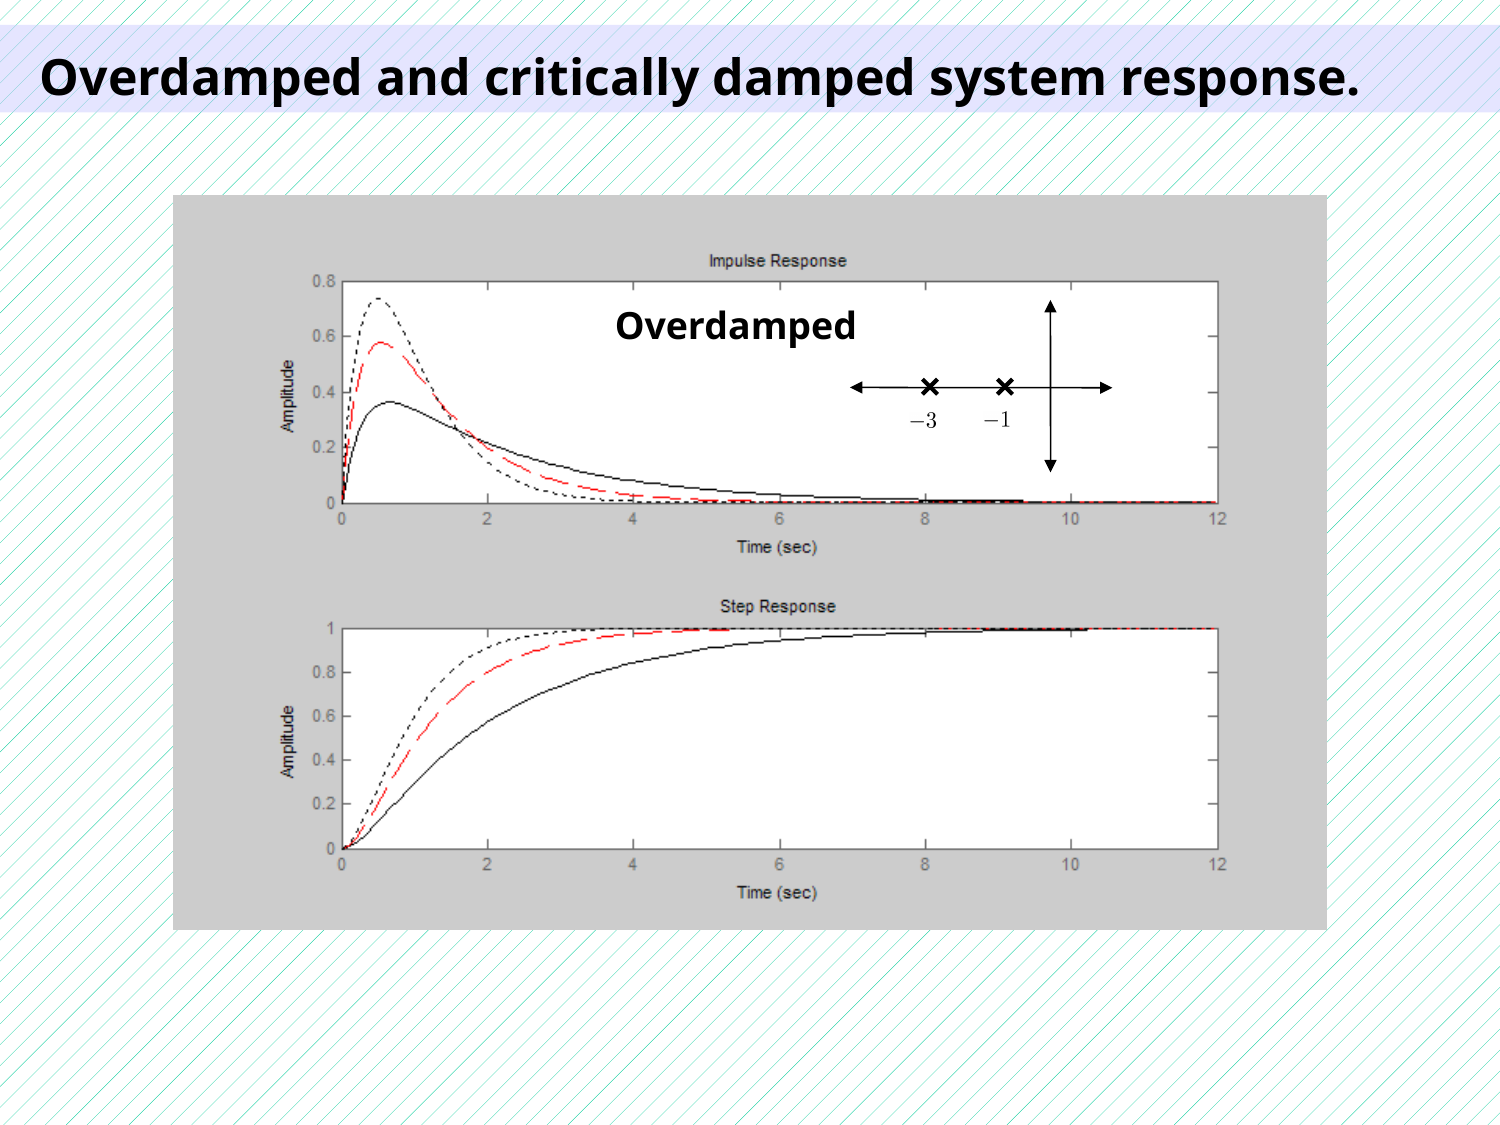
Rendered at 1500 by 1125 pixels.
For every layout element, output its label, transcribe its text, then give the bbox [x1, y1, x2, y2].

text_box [922, 378, 938, 395]
picture [173, 195, 1327, 930]
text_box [997, 378, 1013, 395]
title Overdamped and critically damped system response. [24, 24, 1476, 126]
